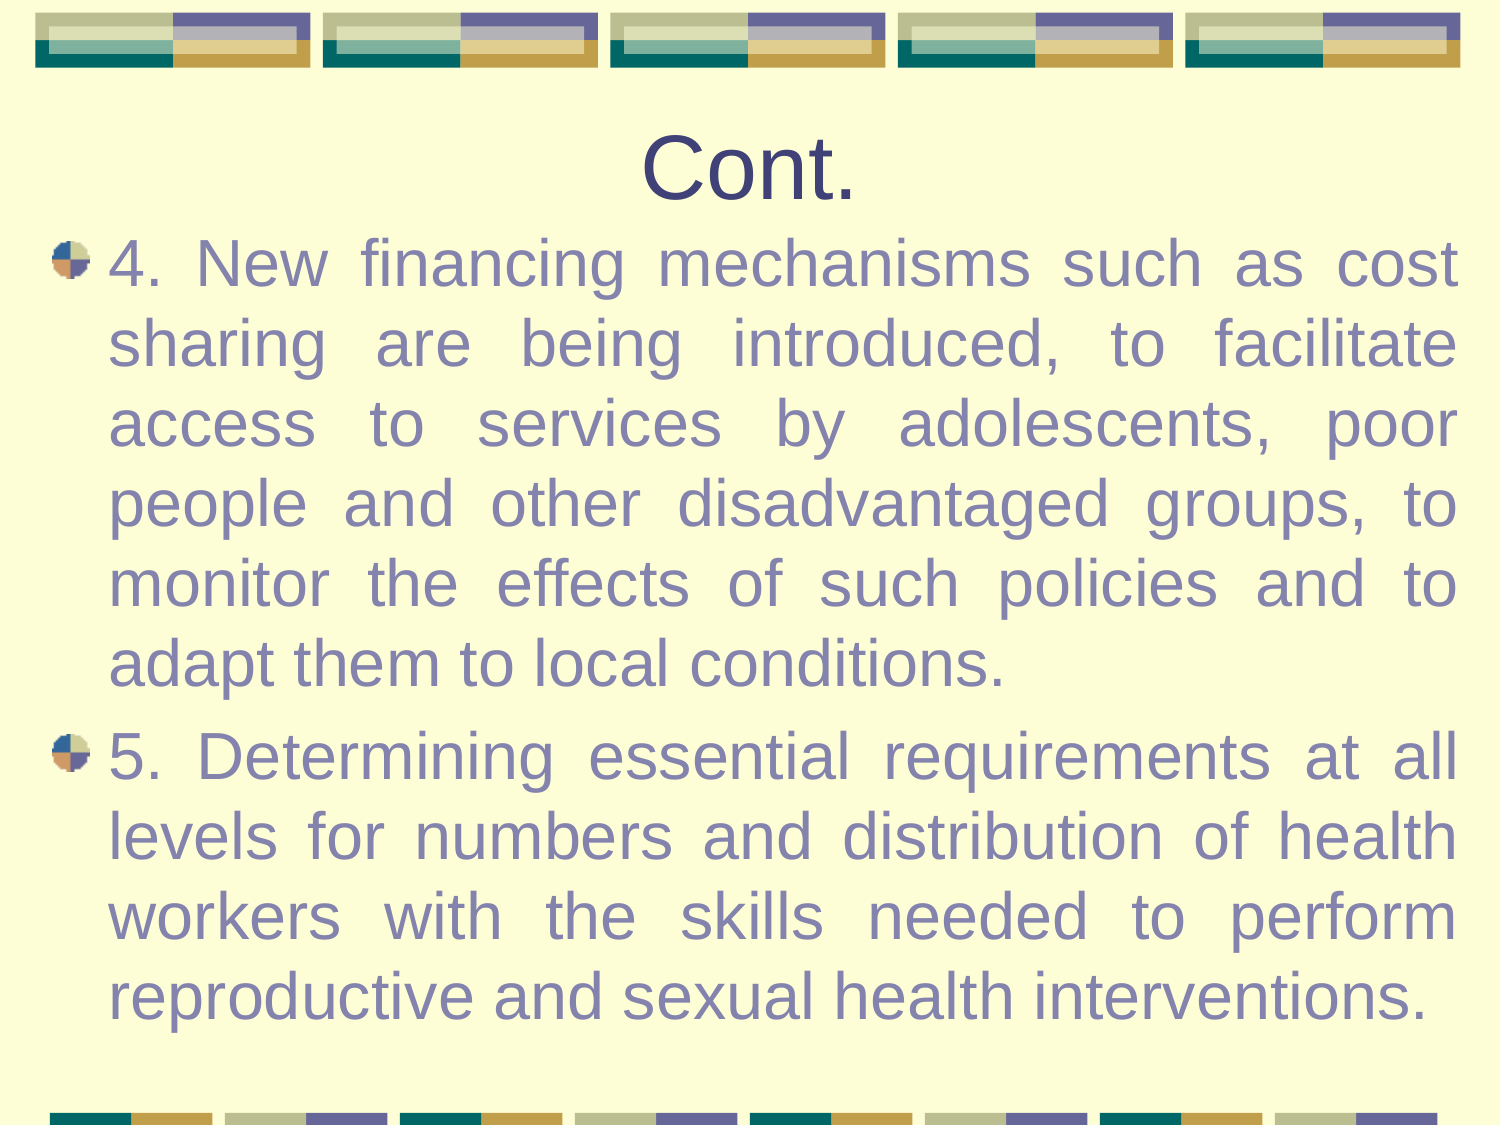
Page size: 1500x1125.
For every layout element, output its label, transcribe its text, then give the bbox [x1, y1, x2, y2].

picture [52, 241, 90, 279]
list 4. New financing mechanisms such as cost sharing are being introduced, to facilitate access to services by adolescents, poor people and other disadvantaged groups, to monitor the effects of such policies and to adapt them to local conditions. 5. Determining essential requirements at all levels for numbers and distribution of health workers with the skills needed to perform reproductive and sexual health interventions. [37, 212, 1476, 1125]
picture [52, 734, 90, 772]
title Cont. [112, 99, 1388, 212]
